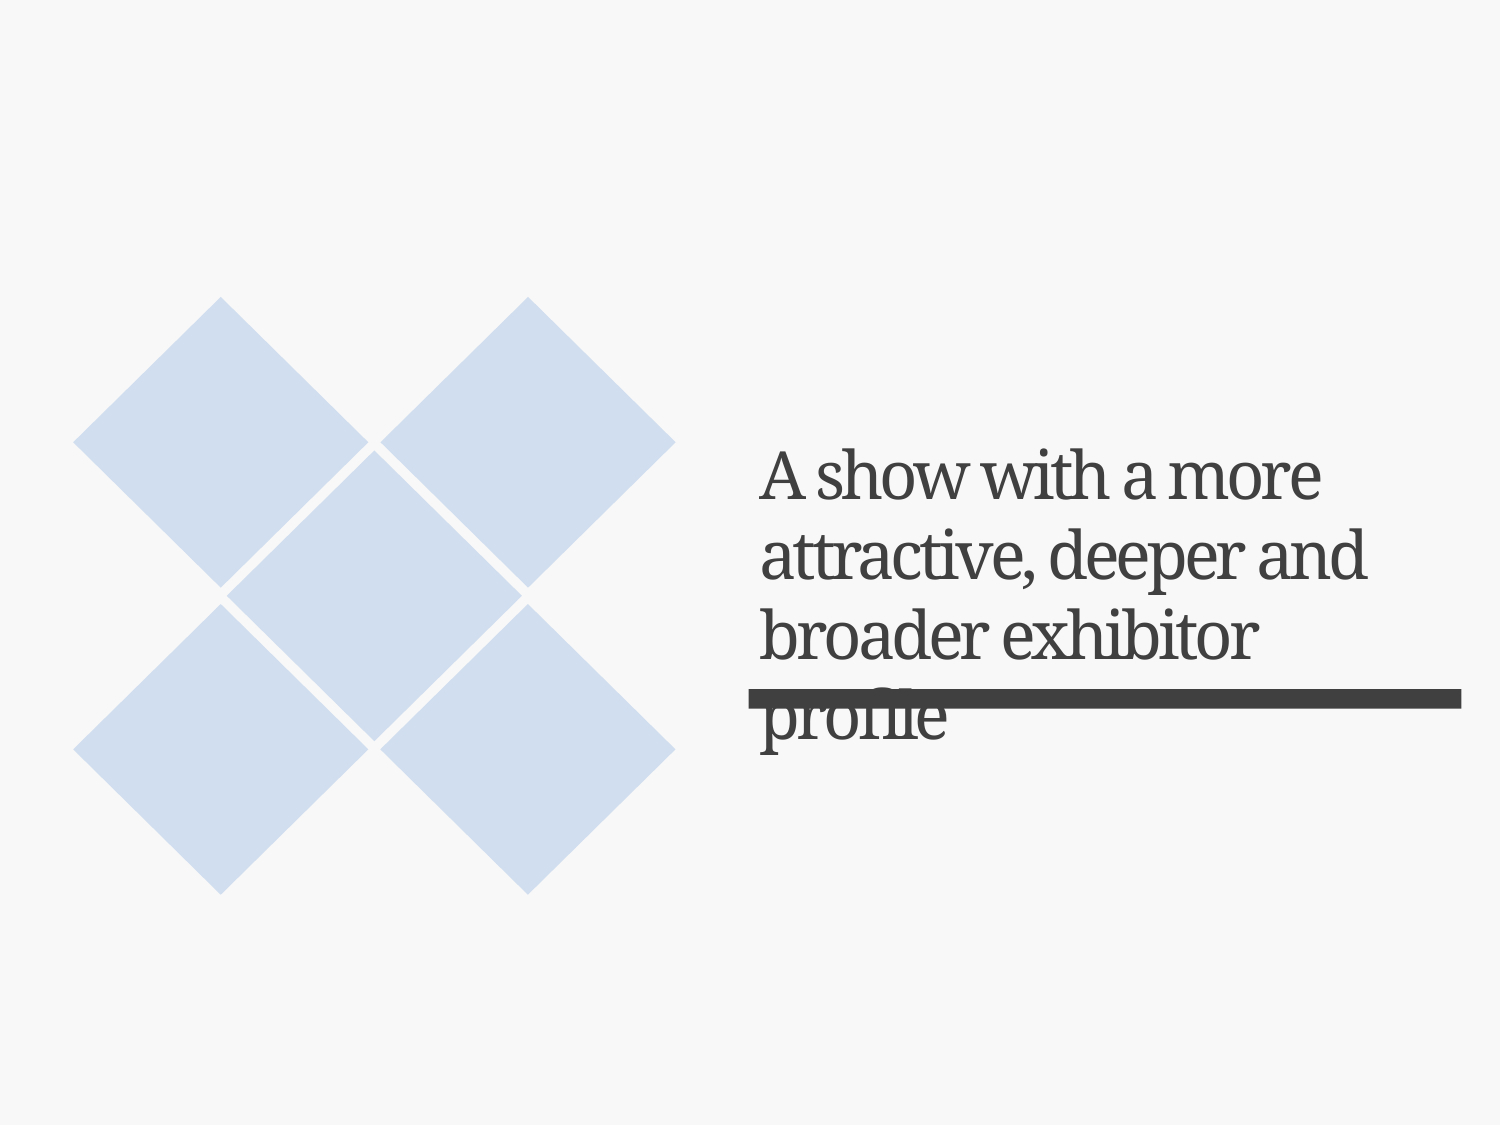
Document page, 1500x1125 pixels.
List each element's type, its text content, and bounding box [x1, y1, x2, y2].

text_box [226, 450, 523, 742]
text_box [73, 603, 369, 895]
text_box [748, 688, 1462, 710]
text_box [380, 603, 676, 895]
text_box A show with a more attractive, deeper and broader exhibitor profile [748, 710, 1462, 759]
text_box A show with a more attractive, deeper and broader exhibitor profile [748, 427, 1462, 688]
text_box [380, 296, 676, 588]
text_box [73, 296, 369, 588]
